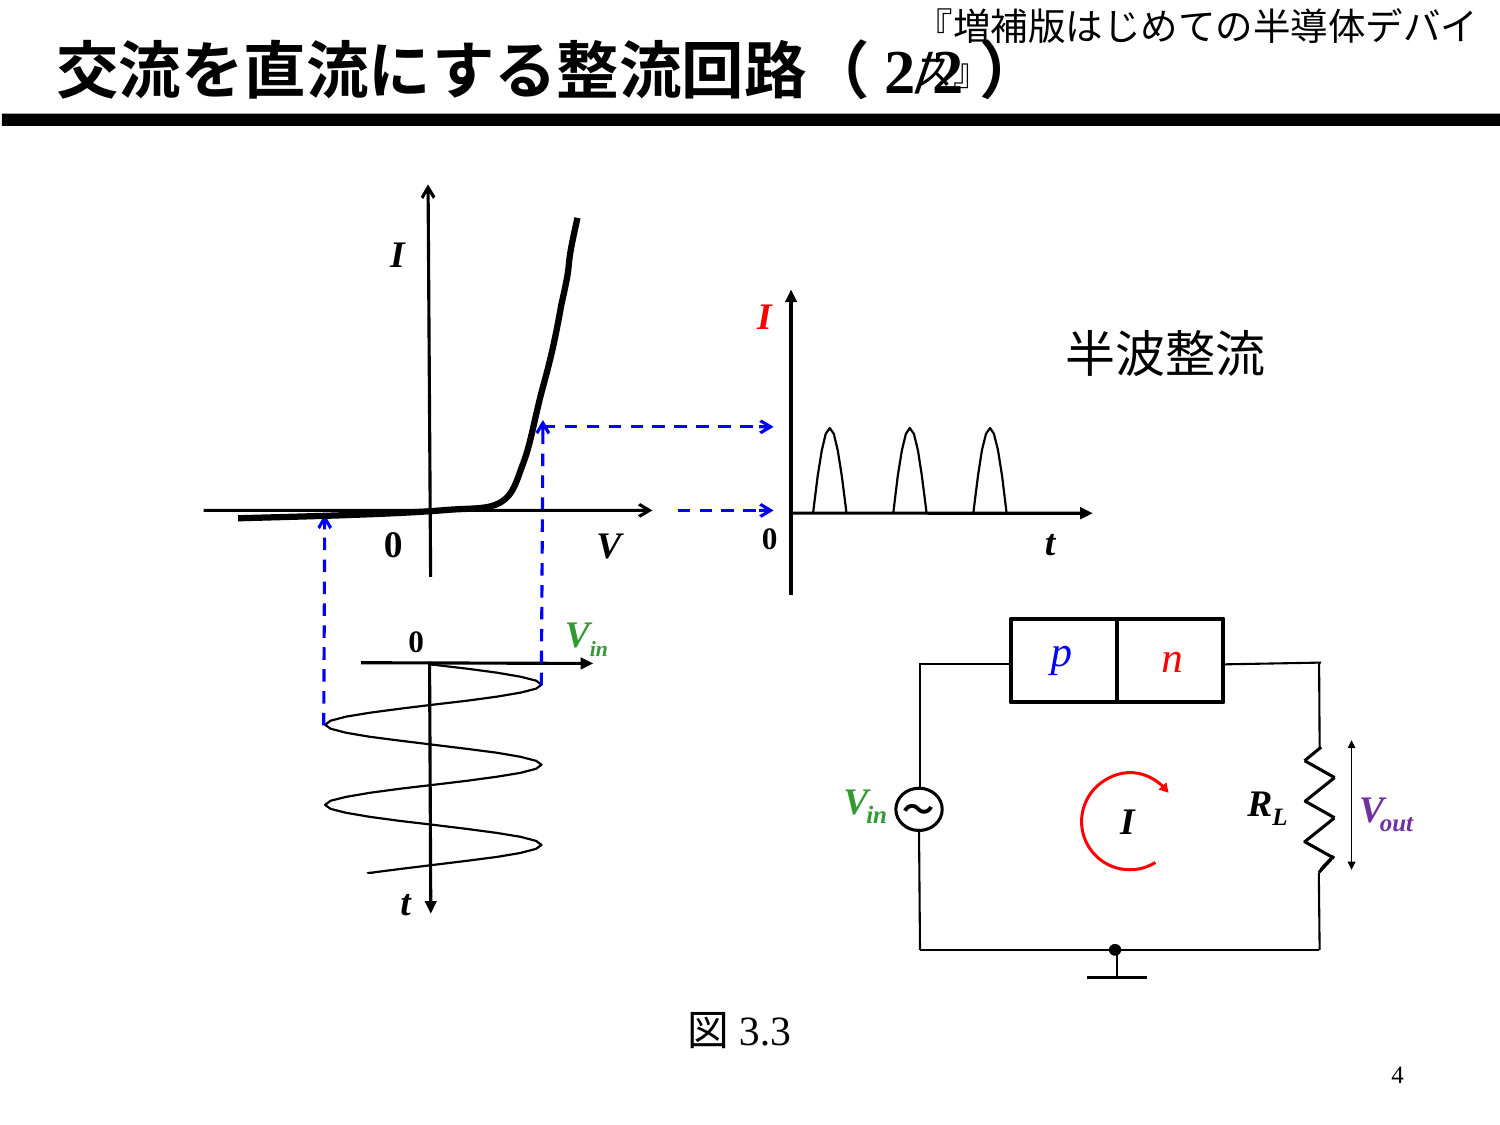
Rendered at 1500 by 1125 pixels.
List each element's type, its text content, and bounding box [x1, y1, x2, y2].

picture [799, 612, 1429, 995]
text_box 図3.3 [672, 996, 807, 1062]
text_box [0, 184, 653, 842]
text_box 『増補版はじめての半導体デバイス』 [900, 0, 1500, 101]
text_box 半波整流 [1098, 314, 1281, 390]
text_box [100, 604, 665, 936]
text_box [745, 286, 1093, 747]
title 交流を直流にする整流回路（2/2） [41, 11, 1317, 126]
